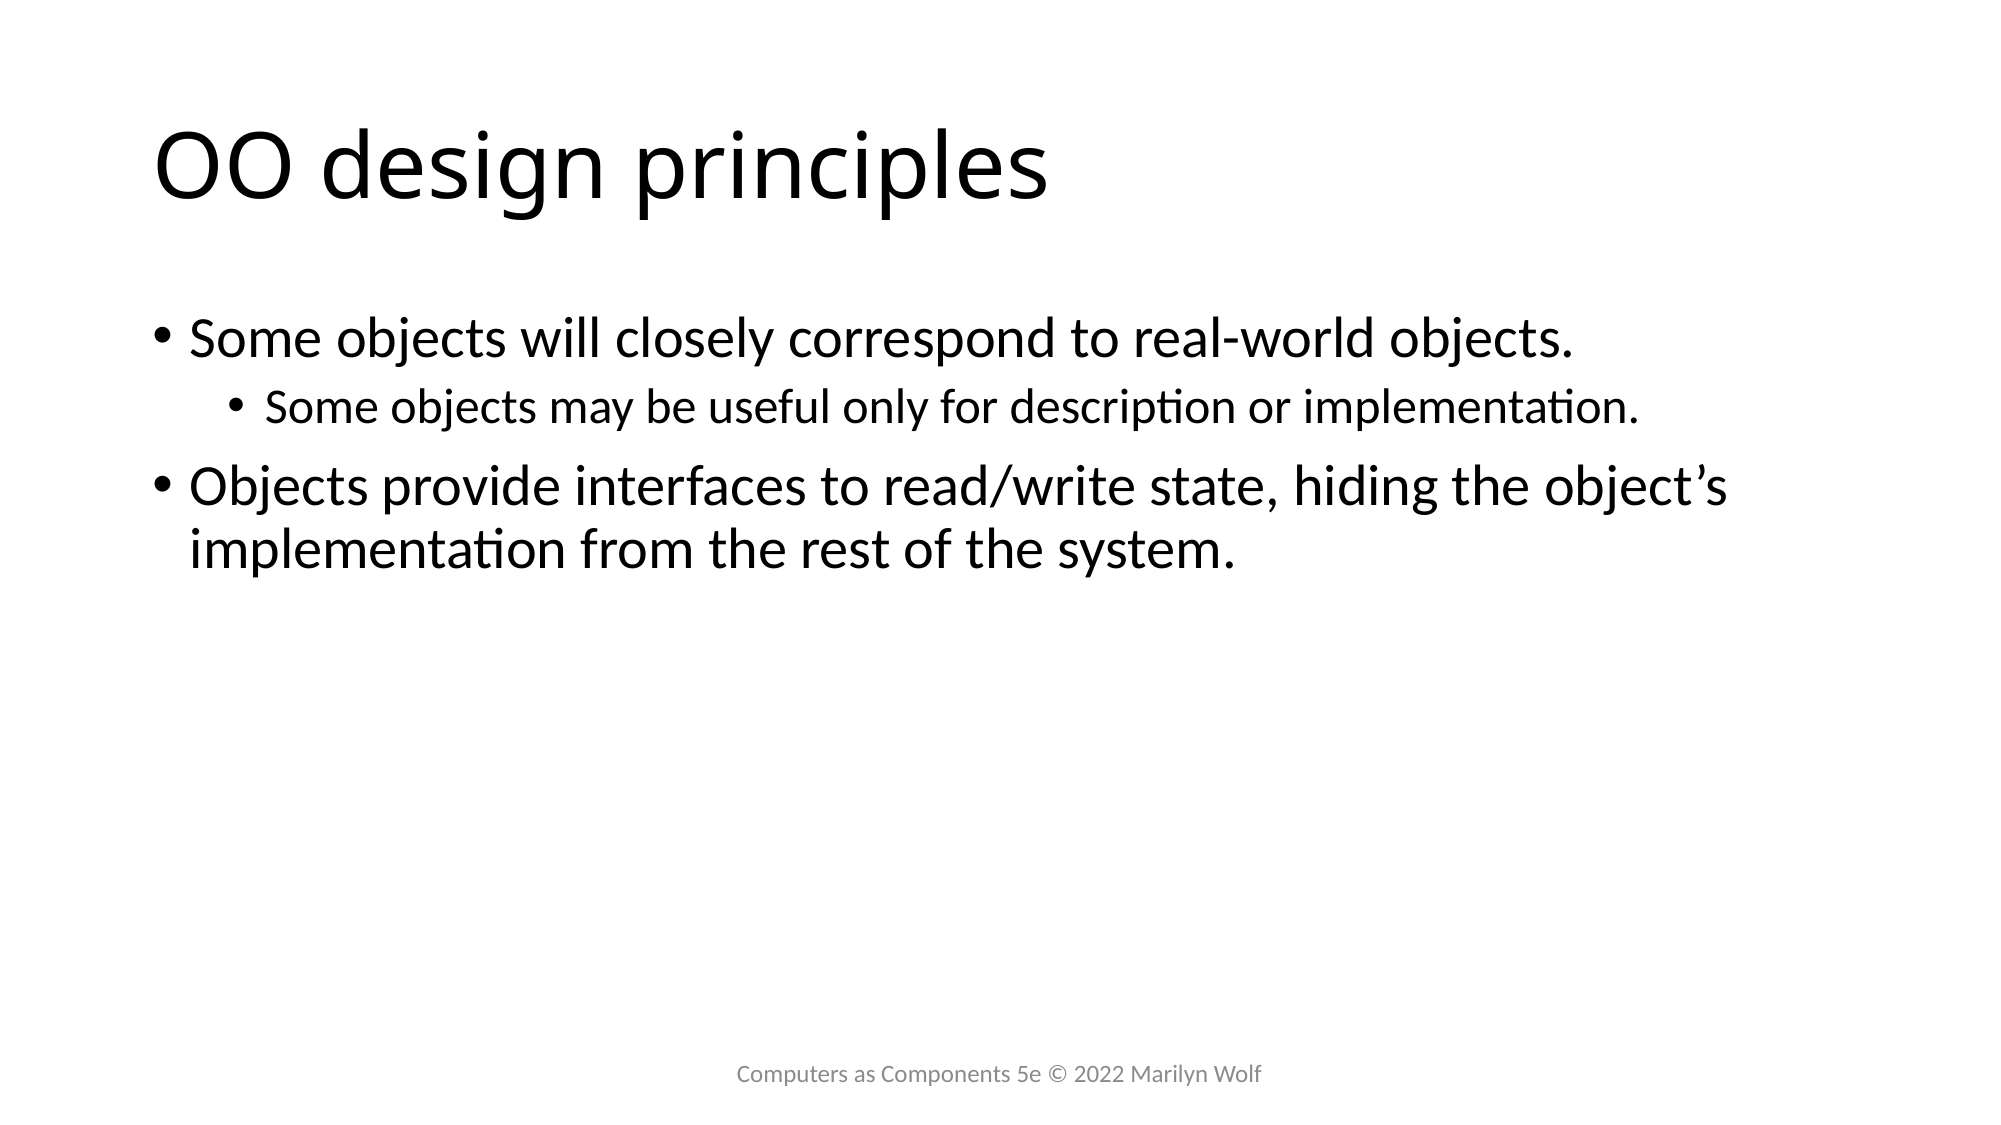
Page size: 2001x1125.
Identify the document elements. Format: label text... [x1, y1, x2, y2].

list Some objects will closely correspond to real-world objects. Some objects may be useful only for description or implementation. Objects provide interfaces to read/write state, hiding the object’s implementation from the rest of the system. [137, 299, 1863, 1014]
footer Computers as Components 5e © 2022 Marilyn Wolf [662, 1042, 1338, 1103]
title OO design principles [137, 59, 1863, 278]
